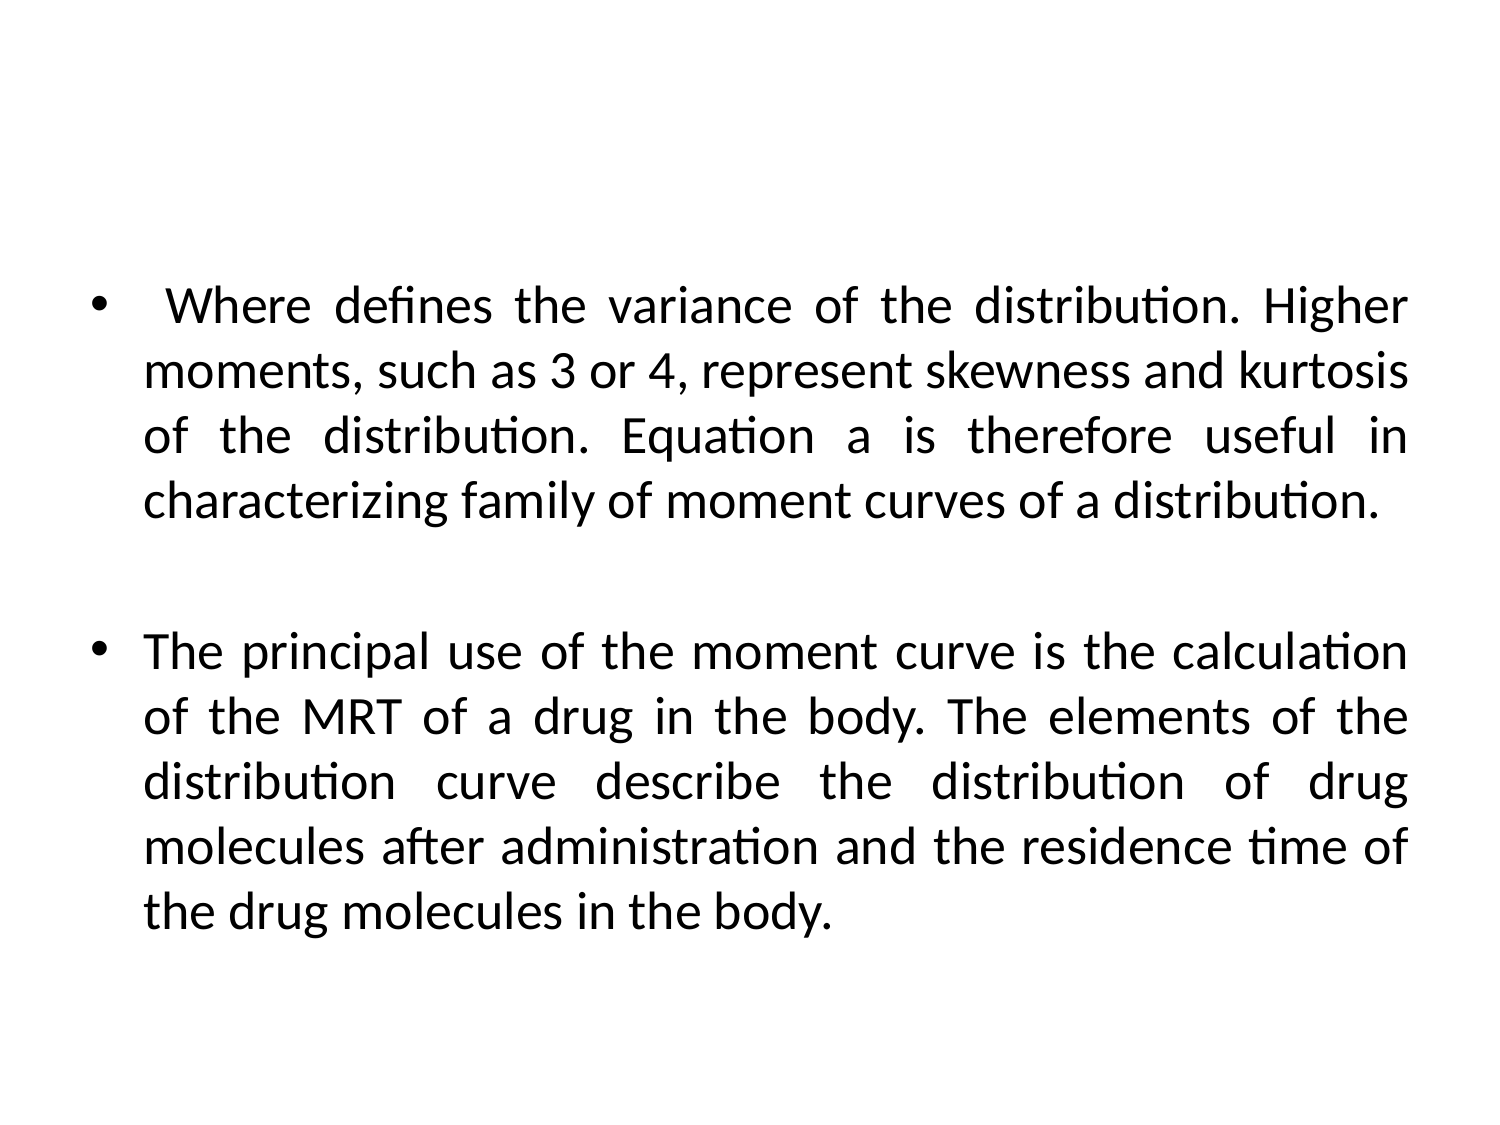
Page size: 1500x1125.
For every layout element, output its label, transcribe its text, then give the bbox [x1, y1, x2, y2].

list Where defines the variance of the distribution. Higher moments, such as 3 or 4, represent skewness and kurtosis of the distribution. Equation a is therefore useful in characterizing family of moment curves of a distribution. The principal use of the moment curve is the calculation of the MRT of a drug in the body. The elements of the distribution curve describe the distribution of drug molecules after administration and the residence time of the drug molecules in the body. [75, 262, 1425, 1005]
